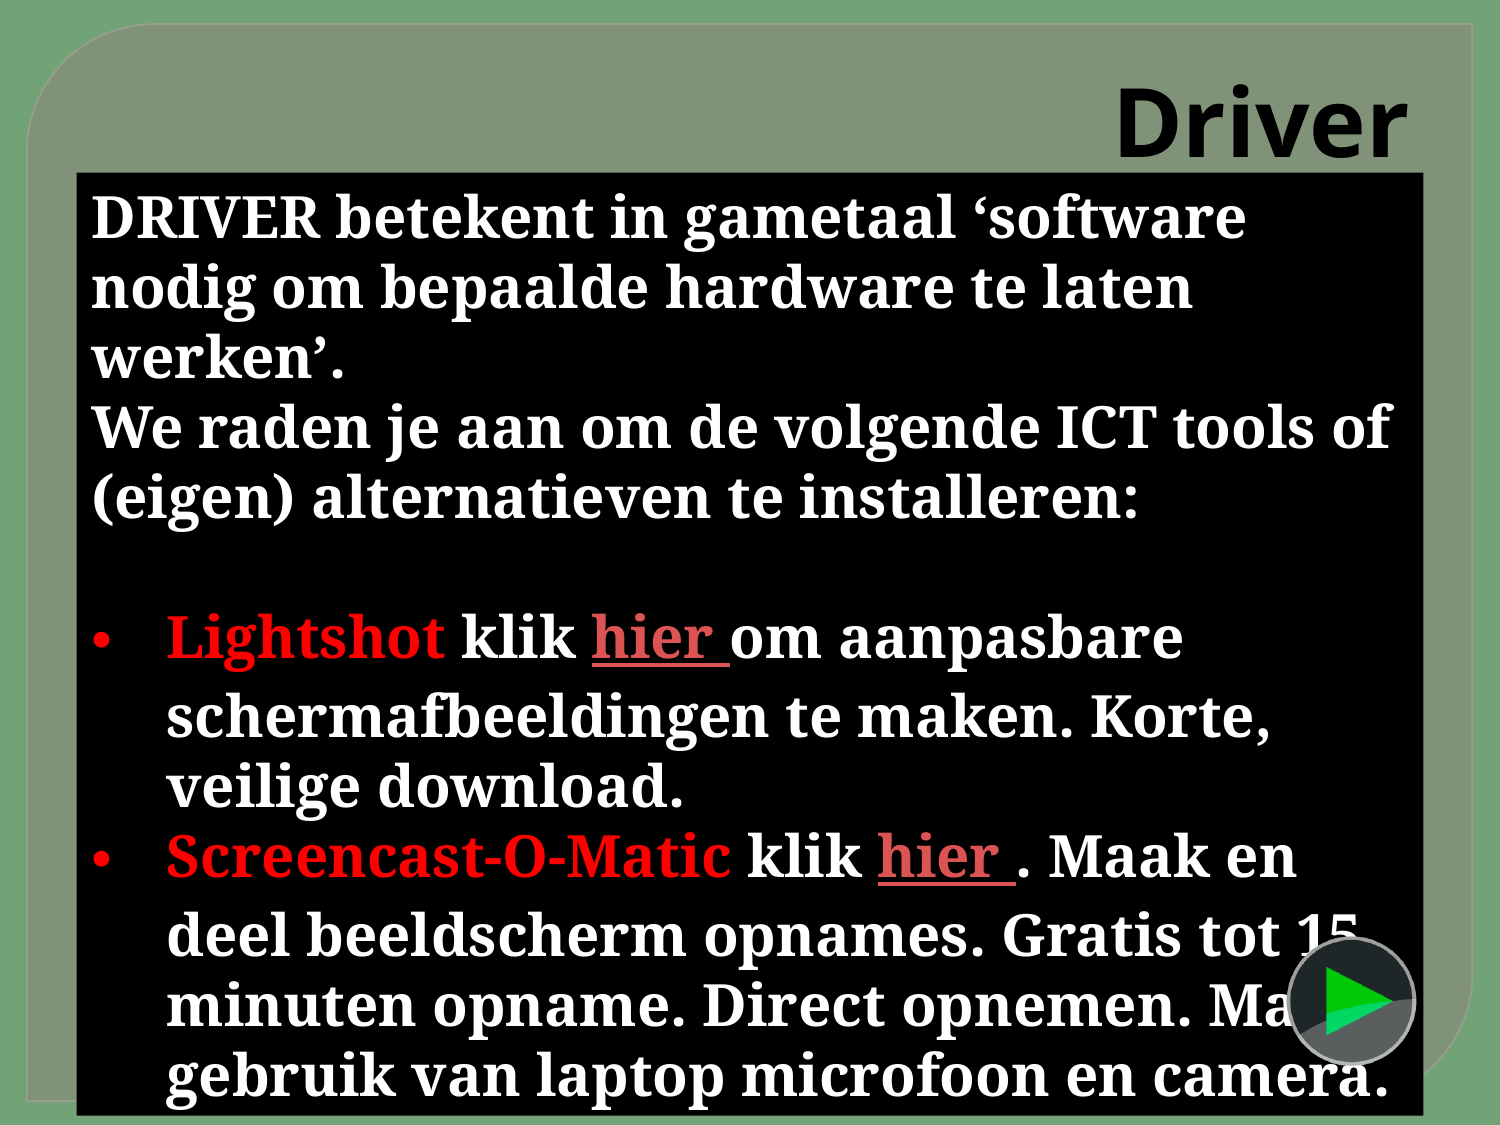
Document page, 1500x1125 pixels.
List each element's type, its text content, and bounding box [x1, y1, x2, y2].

text_box DRIVER betekent in gametaal ‘software nodig om bepaalde hardware te laten werken’. We raden je aan om de volgende ICT tools of (eigen) alternatieven te installeren: Lightshot klik hier om aanpasbare schermafbeeldingen te maken. Korte, veilige download. Screencast-O-Matic klik hier . Maak en deel beeldscherm opnames. Gratis tot 15 minuten opname. Direct opnemen. Maakt gebruik van laptop microfoon en camera. [76, 185, 1424, 1116]
title Driver [75, 45, 1425, 185]
picture [1269, 917, 1434, 1083]
